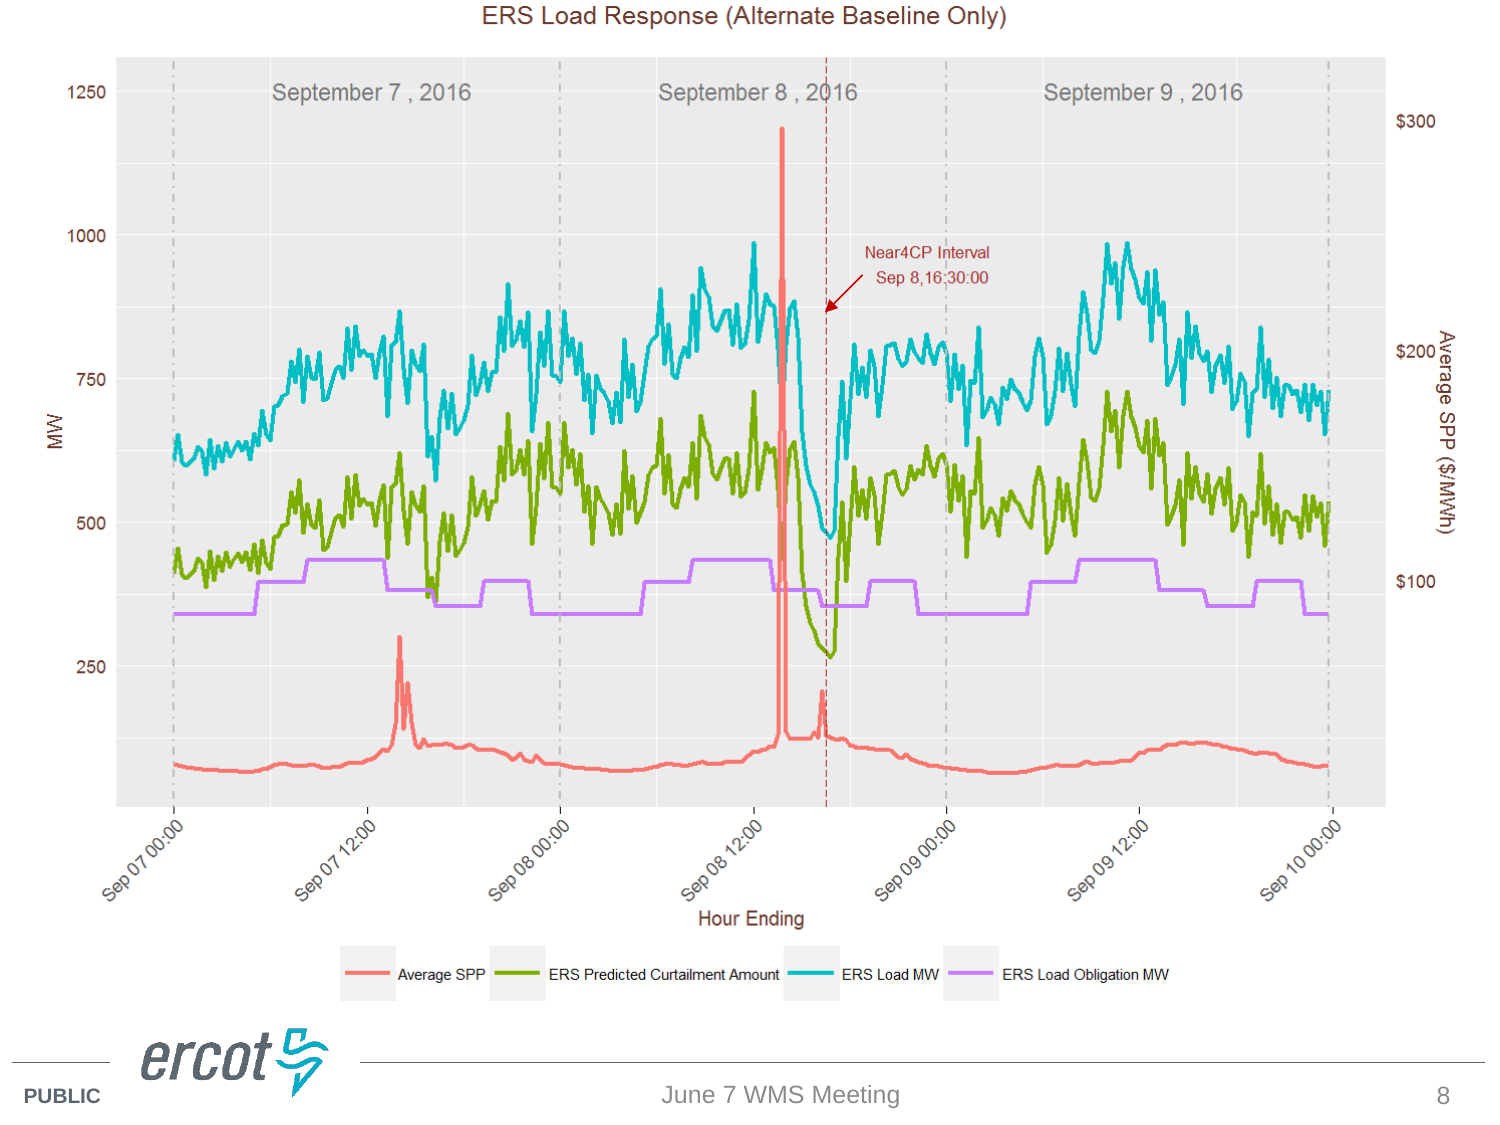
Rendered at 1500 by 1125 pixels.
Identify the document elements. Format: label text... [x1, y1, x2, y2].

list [39, 0, 1461, 1013]
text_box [824, 274, 863, 313]
slide_number 8 [1400, 1076, 1488, 1113]
footer June 7 WMS Meeting [450, 1074, 1113, 1113]
picture [137, 1024, 332, 1100]
